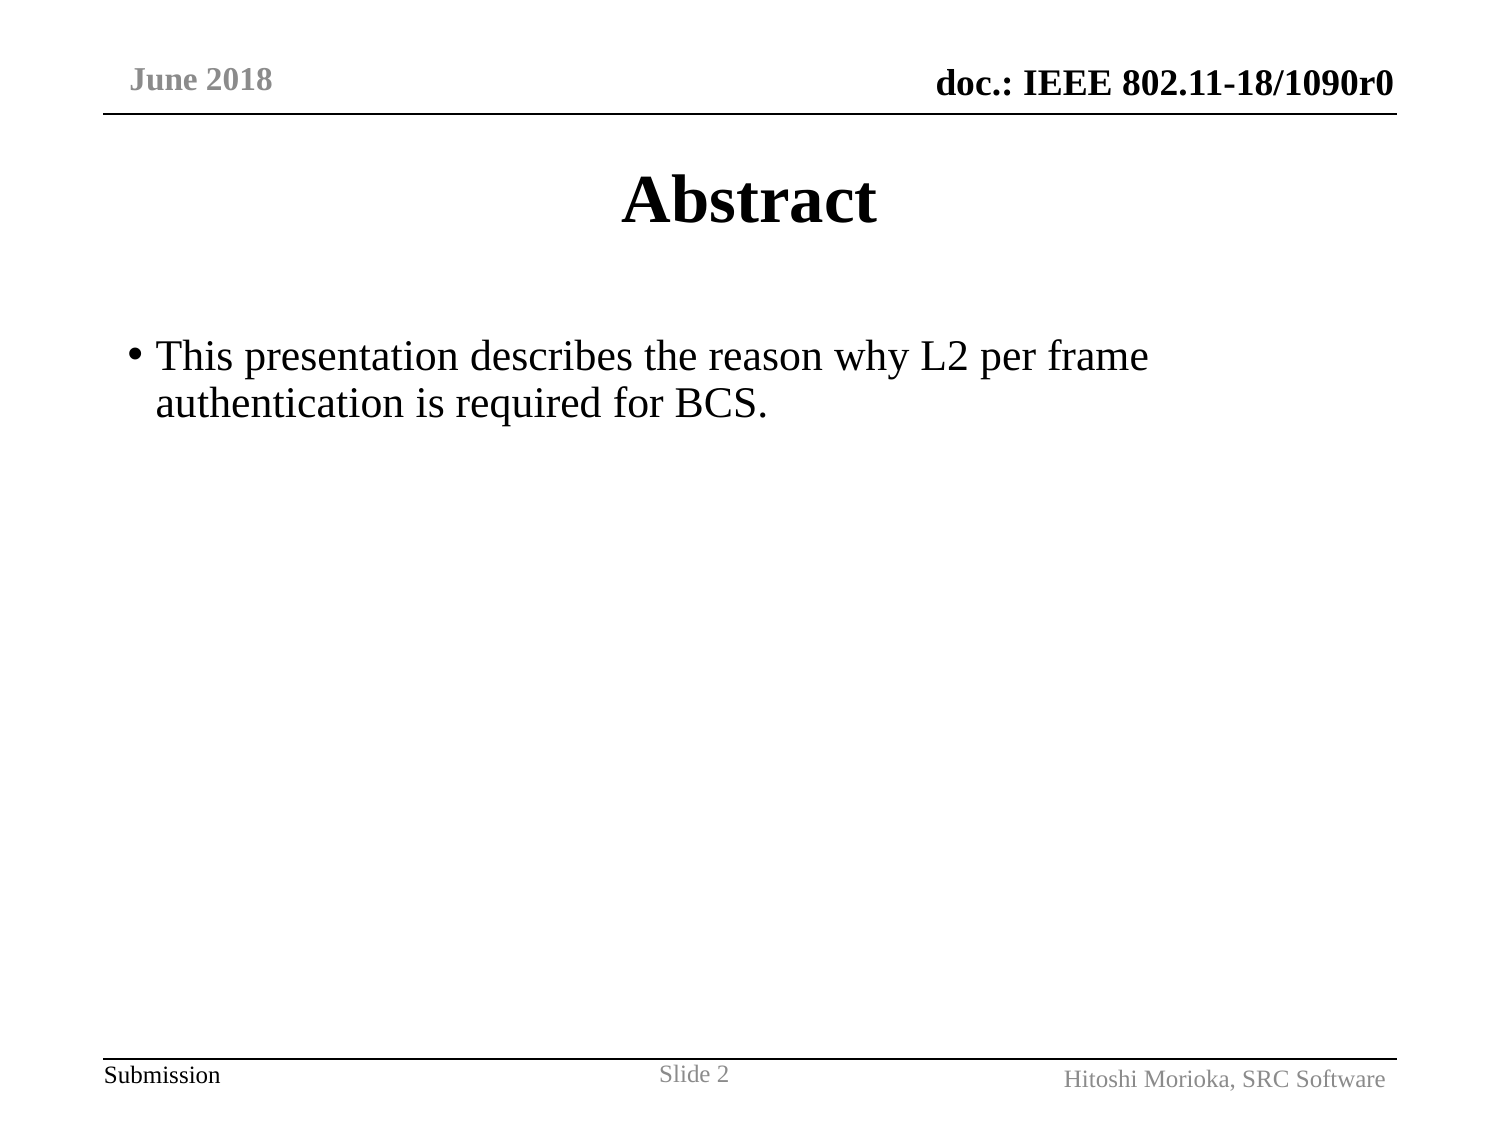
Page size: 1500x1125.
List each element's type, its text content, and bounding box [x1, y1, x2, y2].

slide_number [114, 54, 539, 100]
slide_number Slide 2 [525, 1042, 864, 1103]
title Abstract [112, 112, 1388, 288]
list This presentation describes the reason why L2 per frame authentication is required for BCS. [112, 324, 1388, 1000]
footer Hitoshi Morioka, SRC Software [902, 1062, 1402, 1092]
